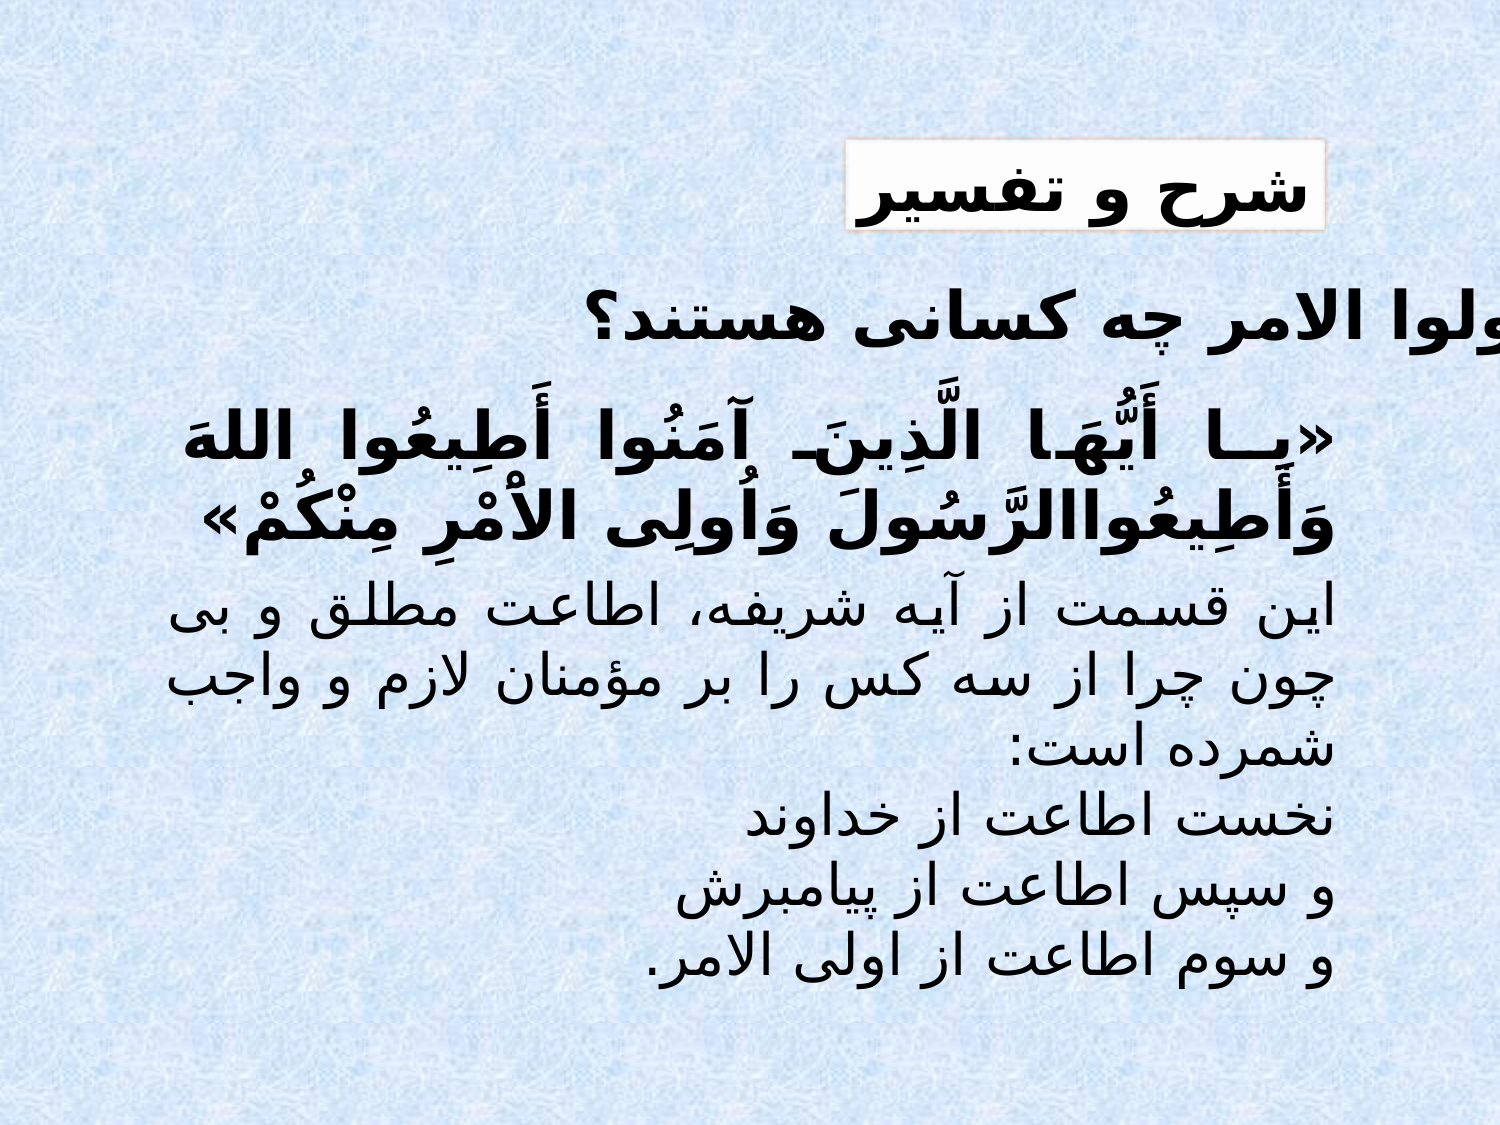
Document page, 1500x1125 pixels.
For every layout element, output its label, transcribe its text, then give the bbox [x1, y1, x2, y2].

text_box اين قسمت از آيه شريفه، اطاعت مطلق و بى چون چرا از سه كس را بر مؤمنان لازم و واجب شمرده است: نخست اطاعت از خداوند و سپس اطاعت از پيامبرش و سوم اطاعت از اولى الامر. [147, 560, 1353, 995]
text_box اولوا الامر چه كسانى هستند؟ [568, 265, 1500, 361]
picture [0, 0, 1500, 1125]
text_box شرح و تفسير [850, 144, 1320, 225]
text_box «يـا أَيُّهَا الَّذِينَ آمَنُوا أَطِيعُوا اللهَ وَأَطِيعُواالرَّسُولَ وَاُولِى الاَْمْرِ مِنْكُمْ» [147, 385, 1353, 560]
